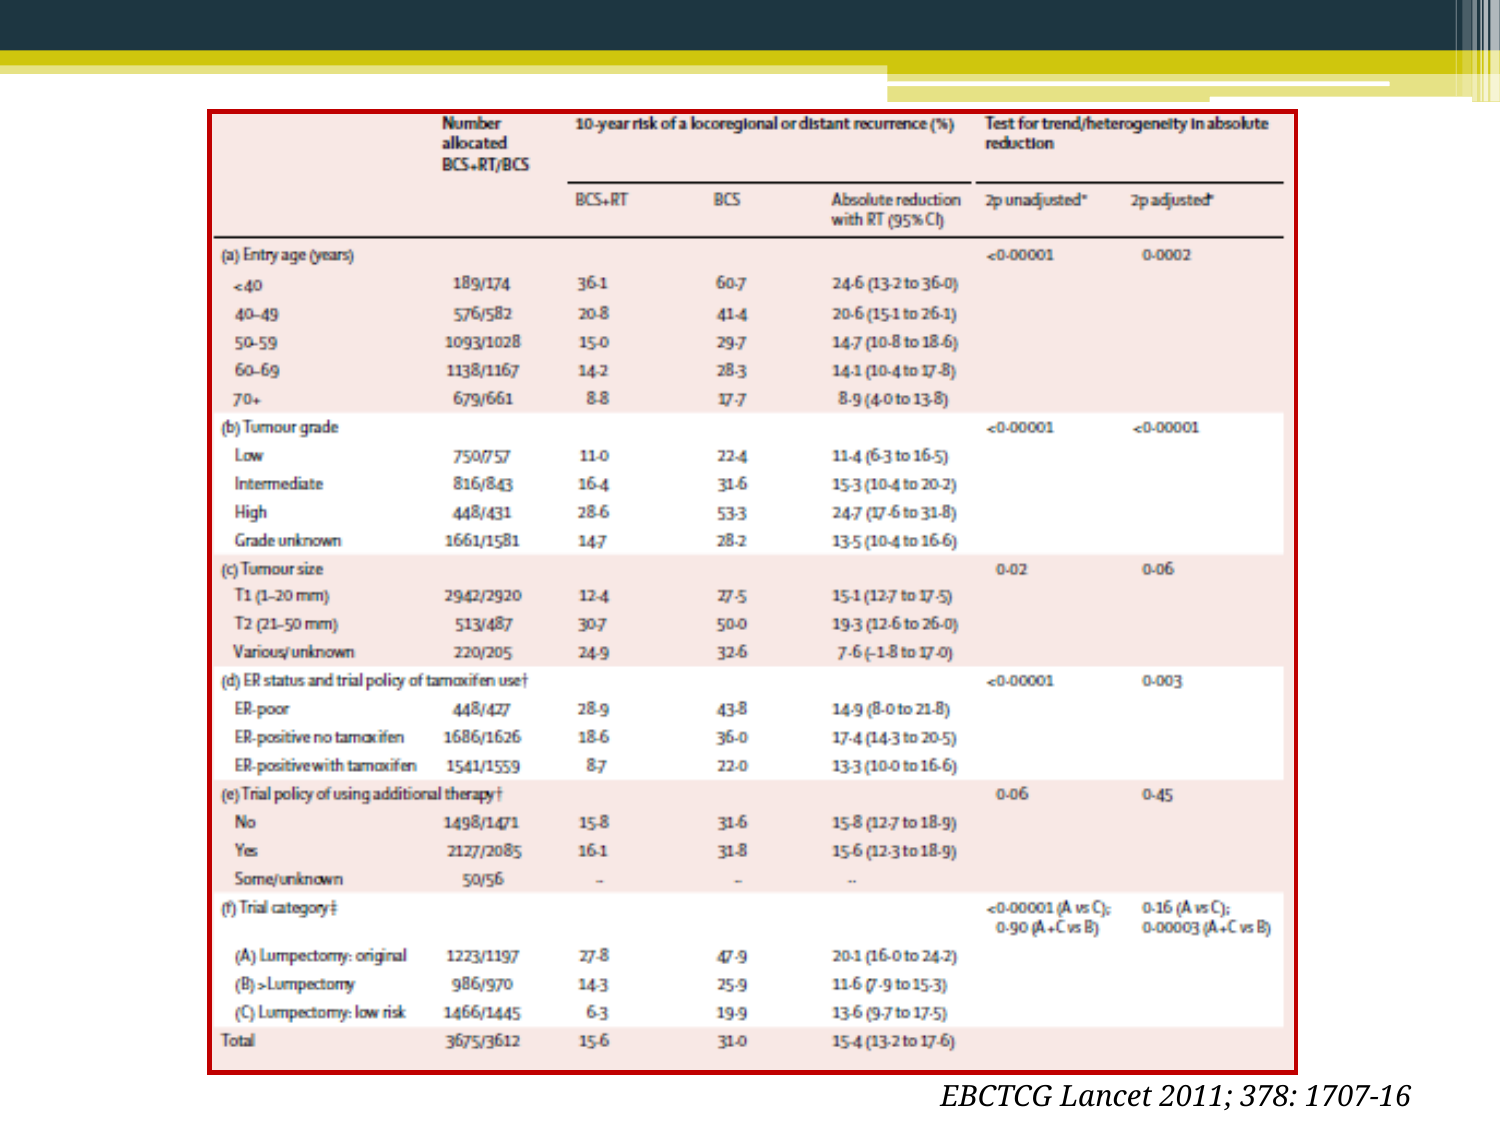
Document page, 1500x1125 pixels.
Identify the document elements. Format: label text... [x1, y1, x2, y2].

picture [211, 113, 1294, 1071]
text_box EBCTCG Lancet 2011; 378: 1707-16 [925, 1070, 1495, 1120]
